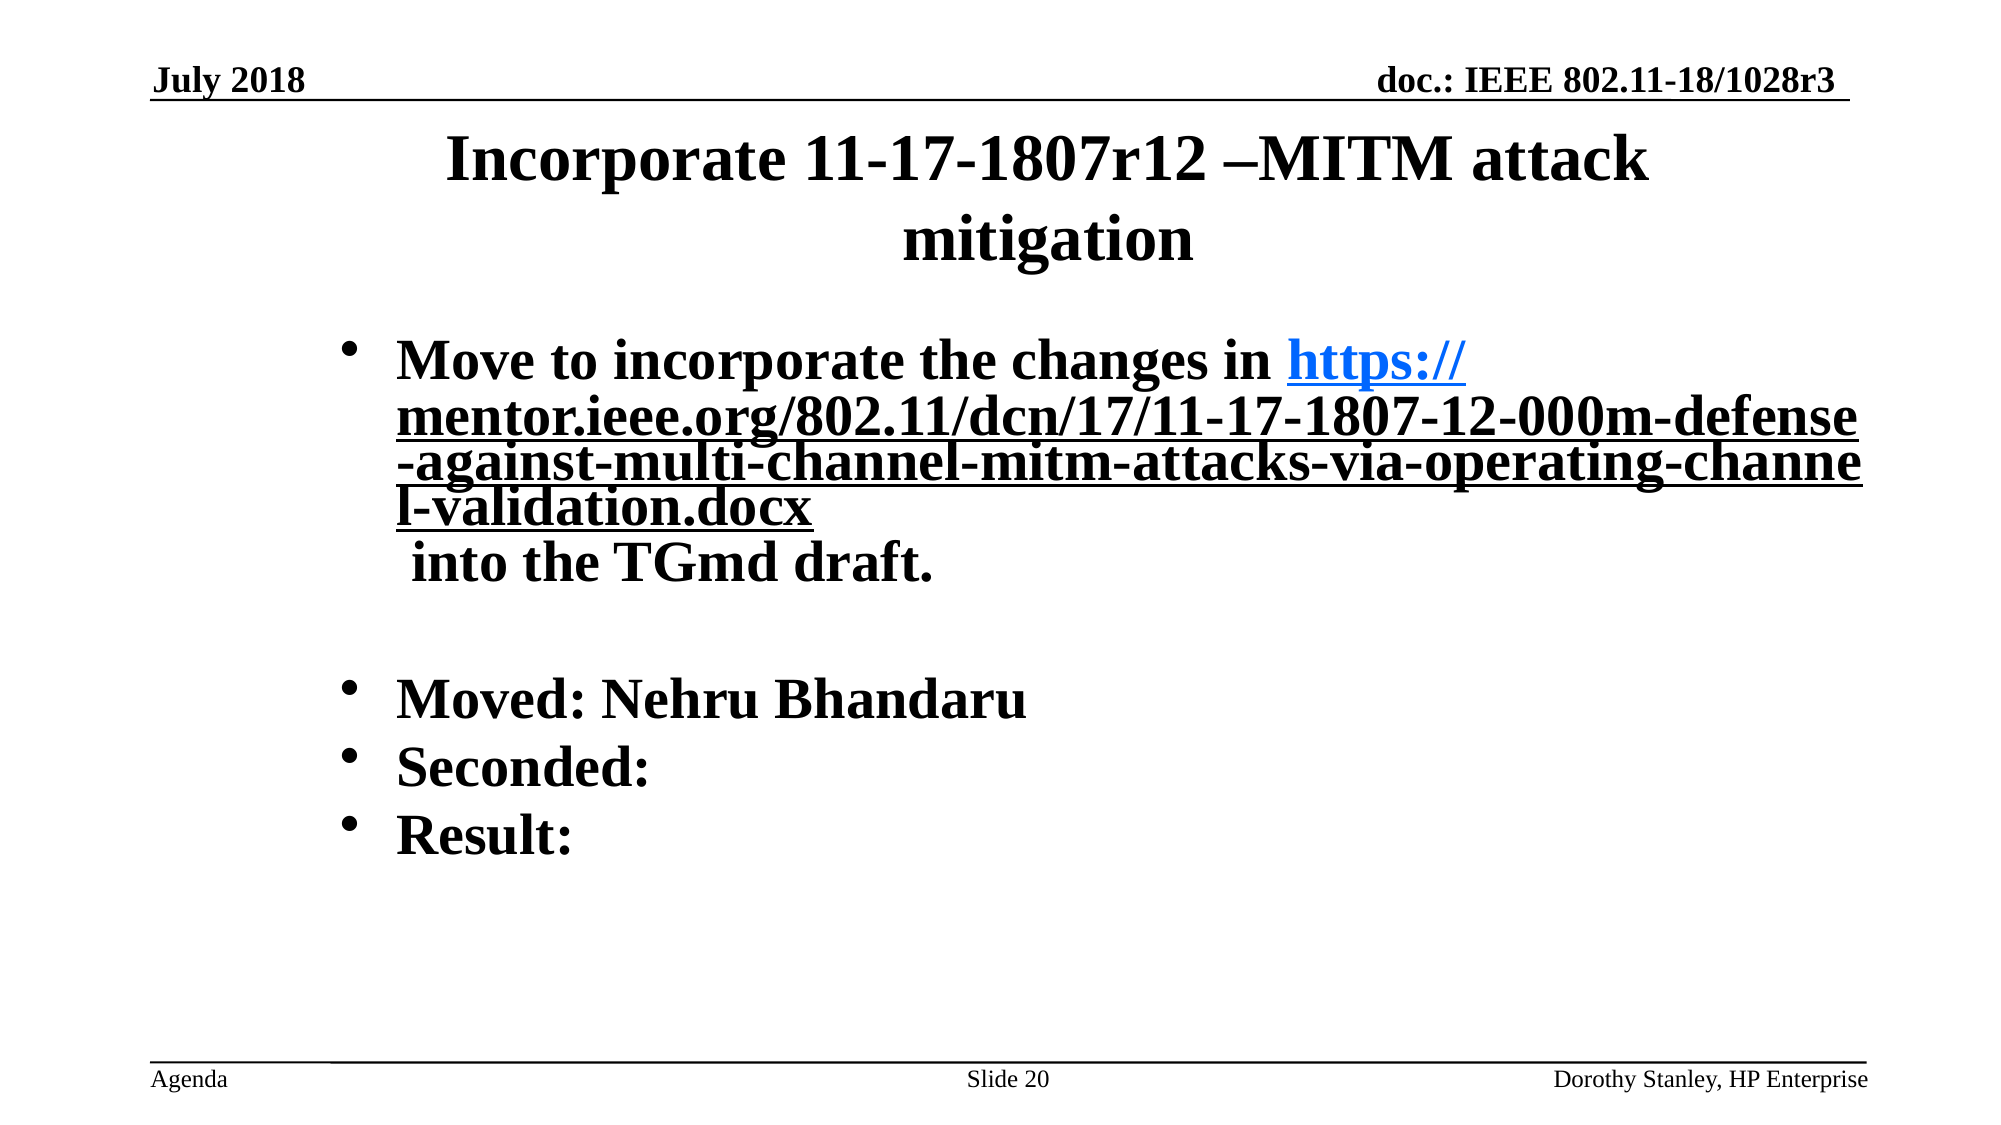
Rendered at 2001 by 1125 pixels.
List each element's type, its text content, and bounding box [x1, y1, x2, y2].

slide_number Slide 20 [966, 1078, 1051, 1093]
title Incorporate 11-17-1807r12 –MITM attack mitigation [300, 106, 1797, 281]
list Move to incorporate the changes in https://mentor.ieee.org/802.11/dcn/17/11-17-1807-12-000m-defense-against-multi-channel-mitm-attacks-via-operating-channel-validation.docx into the TGmd draft. Moved: Nehru Bhandaru Seconded: Result: [324, 327, 1880, 1078]
footer Dorothy Stanley, HP Enterprise [1549, 1078, 1869, 1093]
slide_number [152, 54, 567, 100]
